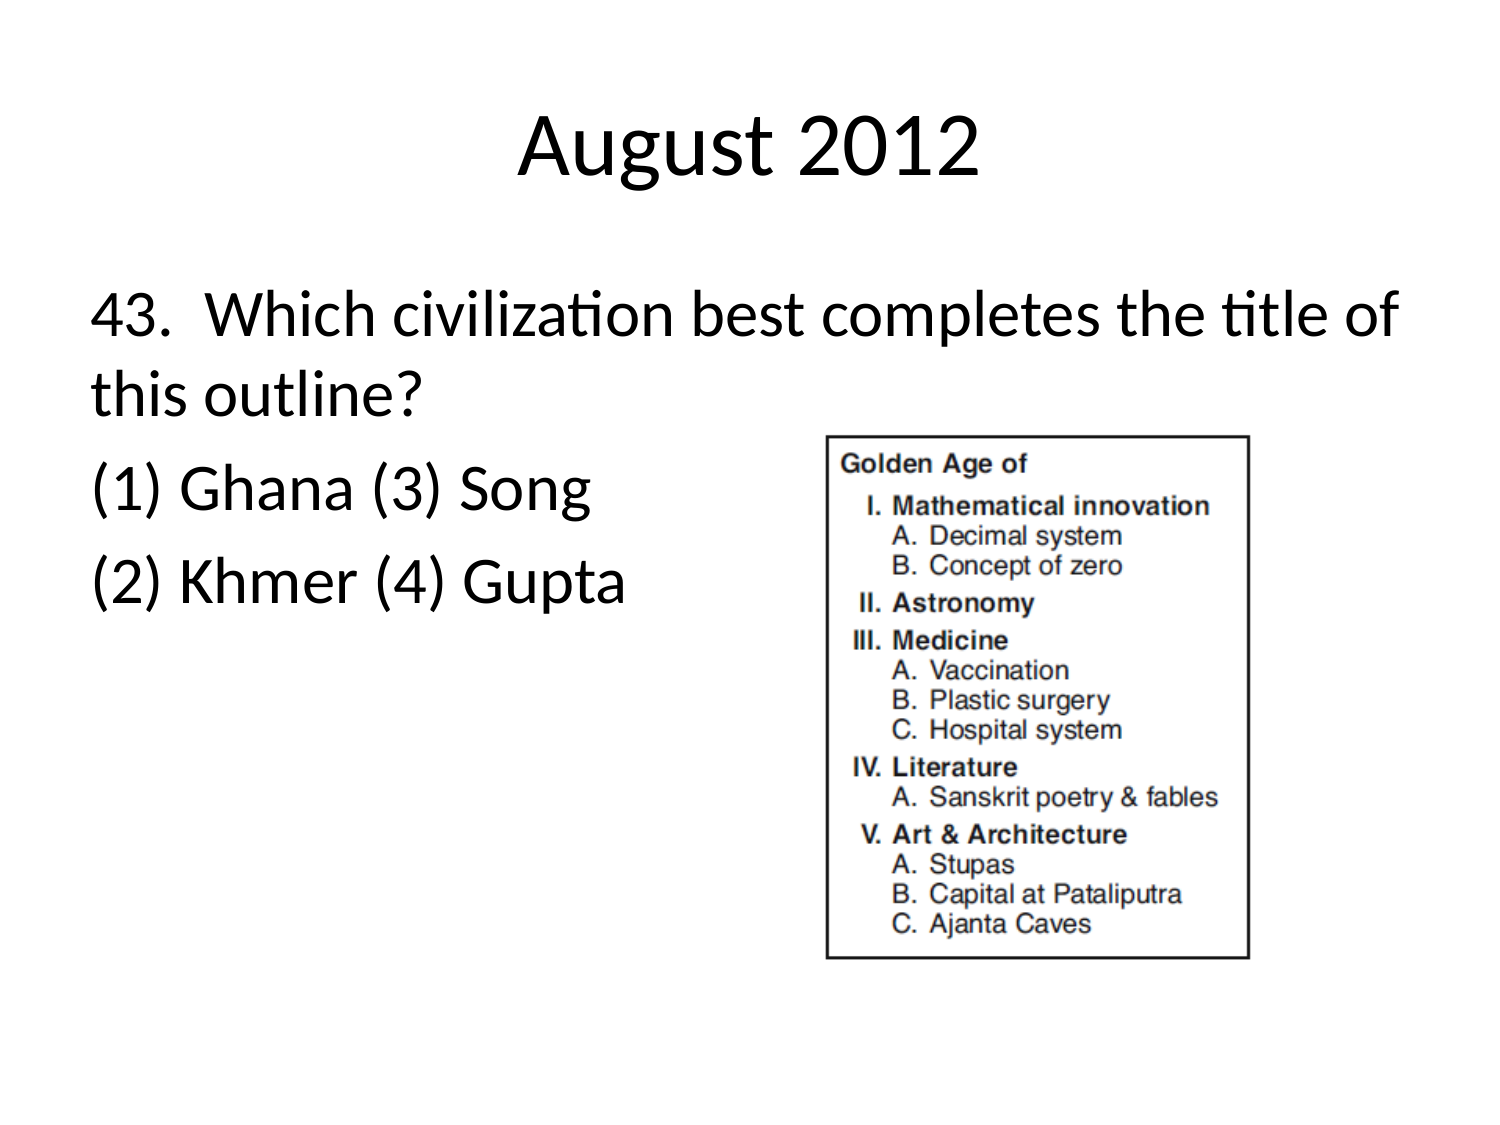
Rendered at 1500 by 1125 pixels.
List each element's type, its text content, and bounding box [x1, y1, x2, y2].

title August 2012 [75, 45, 1425, 233]
list 43. Which civilization best completes the title of this outline? (1) Ghana (3) Song (2) Khmer (4) Gupta [75, 262, 1425, 1005]
picture [812, 412, 1277, 980]
